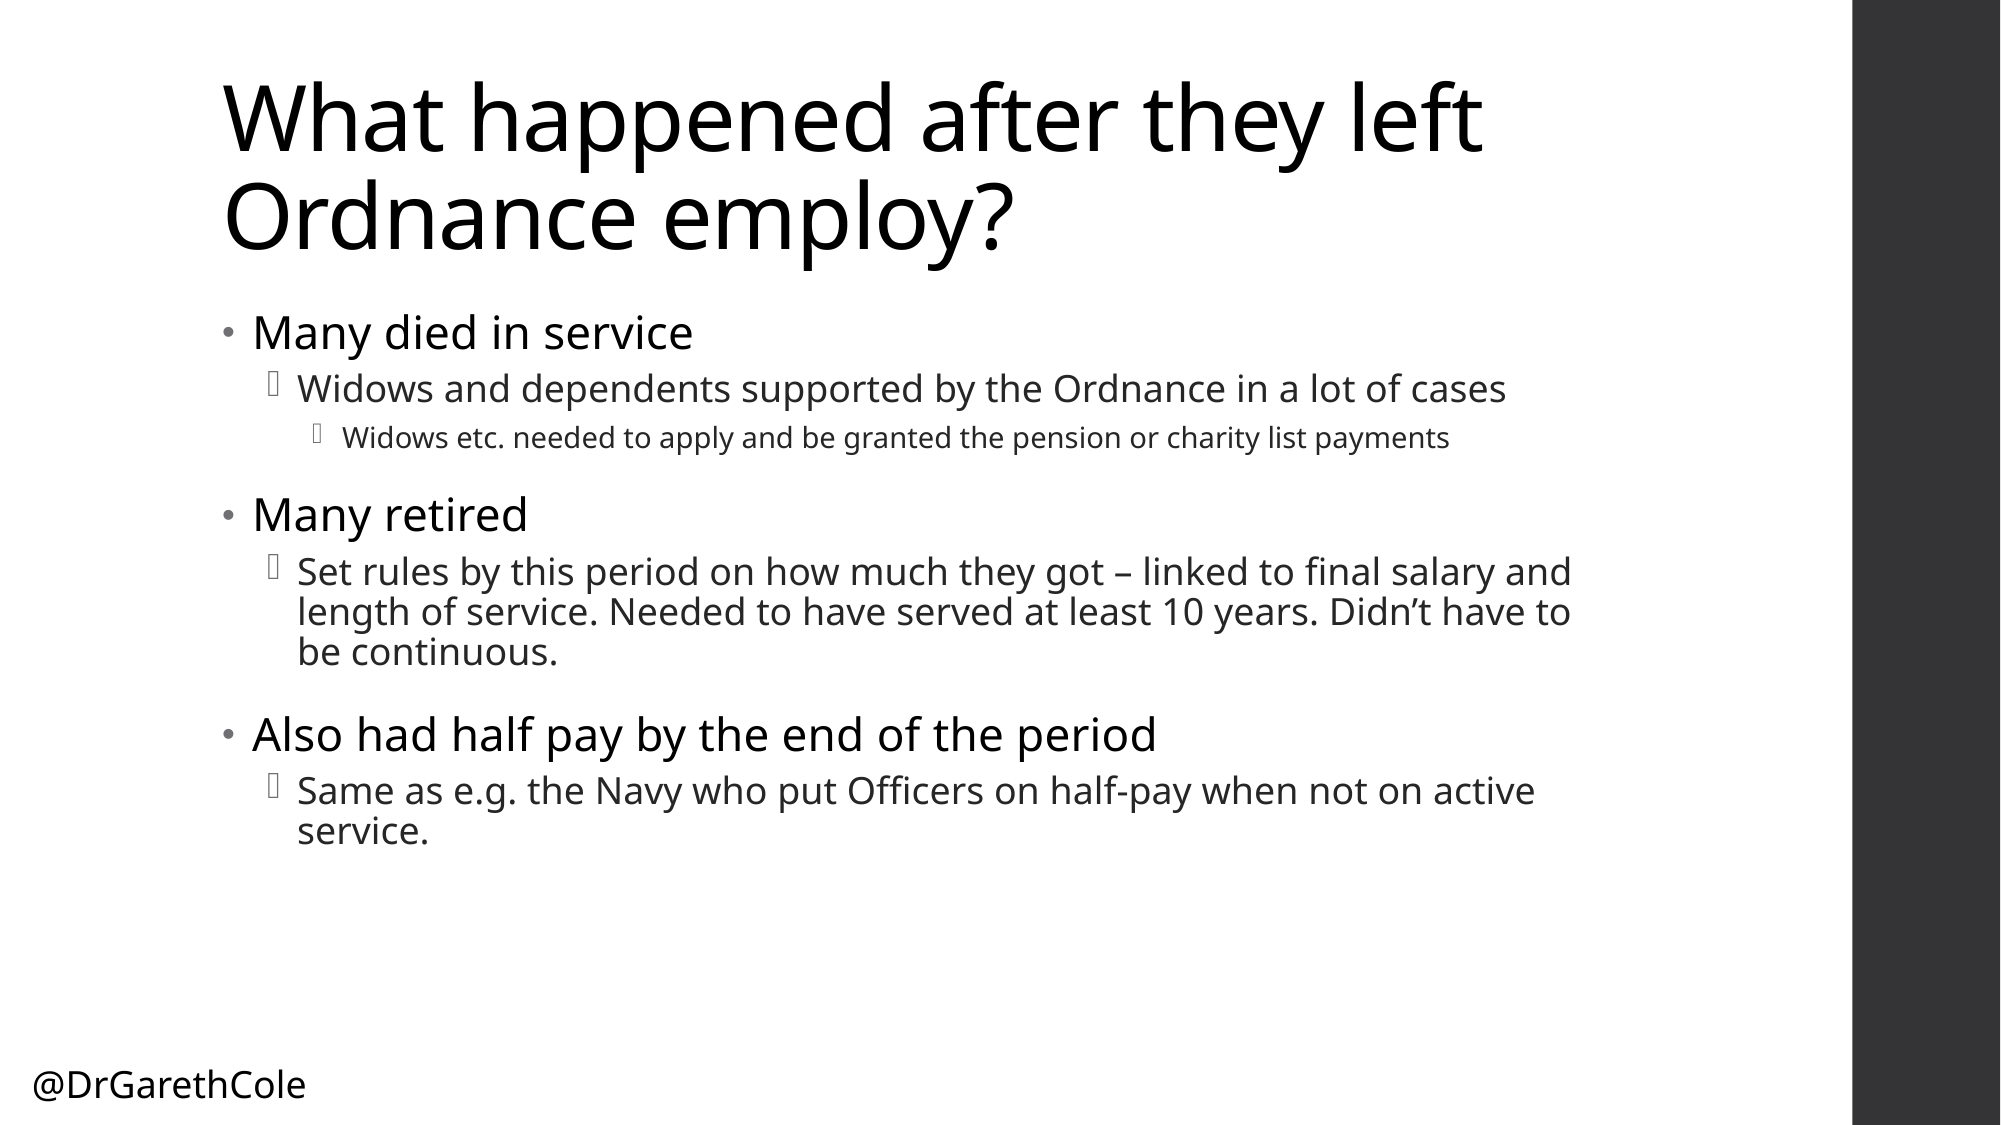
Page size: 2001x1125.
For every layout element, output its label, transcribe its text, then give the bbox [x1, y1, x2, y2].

title What happened after they left Ordnance employ? [206, 60, 1797, 278]
text_box @DrGarethCole [17, 1053, 329, 1114]
list Many died in service Widows and dependents supported by the Ordnance in a lot of cases Widows etc. needed to apply and be granted the pension or charity list payments Many retired Set rules by this period on how much they got – linked to final salary and length of service. Needed to have served at least 10 years. Didn’t have to be continuous. Also had half pay by the end of the period Same as e.g. the Navy who put Officers on half-pay when not on active service. [206, 299, 1617, 1014]
